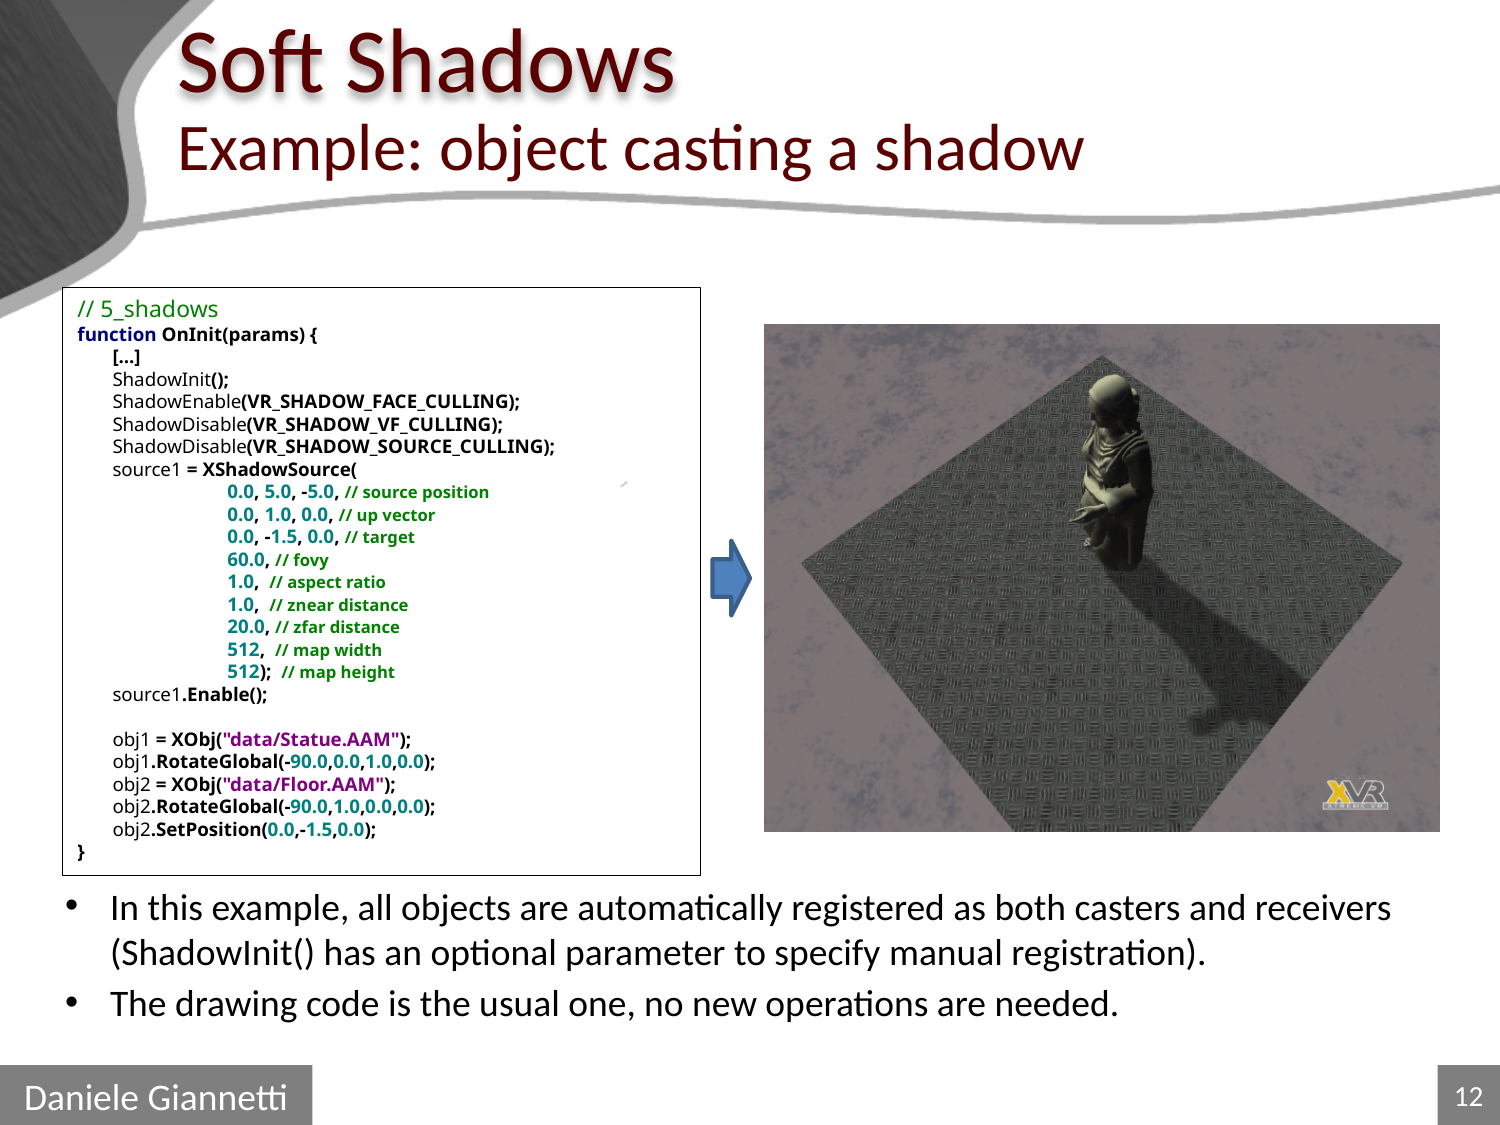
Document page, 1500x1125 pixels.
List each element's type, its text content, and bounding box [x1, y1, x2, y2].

text_box // 5_shadows function OnInit(params) { [...] ShadowInit(); ShadowEnable(VR_SHADOW_FACE_CULLING); ShadowDisable(VR_SHADOW_VF_CULLING); ShadowDisable(VR_SHADOW_SOURCE_CULLING); source1 = XShadowSource( 0.0, 5.0, -5.0, // source position 0.0, 1.0, 0.0, // up vector 0.0, -1.5, 0.0, // target 60.0, // fovy 1.0, // aspect ratio 1.0, // znear distance 20.0, // zfar distance 512, // map width 512); // map height source1.Enable(); obj1 = XObj("data/Statue.AAM"); obj1.RotateGlobal(-90.0,0.0,1.0,0.0); obj2 = XObj("data/Floor.AAM"); obj2.RotateGlobal(-90.0,1.0,0.0,0.0); obj2.SetPosition(0.0,-1.5,0.0); } [62, 287, 700, 875]
text_box Daniele Giannetti [0, 1065, 313, 1125]
picture [0, 0, 1500, 1125]
list In this example, all objects are automatically registered as both casters and receivers (ShadowInit() has an optional parameter to specify manual registration). The drawing code is the usual one, no new operations are needed. [50, 875, 1450, 1038]
slide_number 12 [1437, 1065, 1500, 1125]
text_box Example: object casting a shadow [162, 87, 1375, 200]
text_box [710, 538, 752, 618]
title Soft Shadows [162, 0, 1375, 87]
